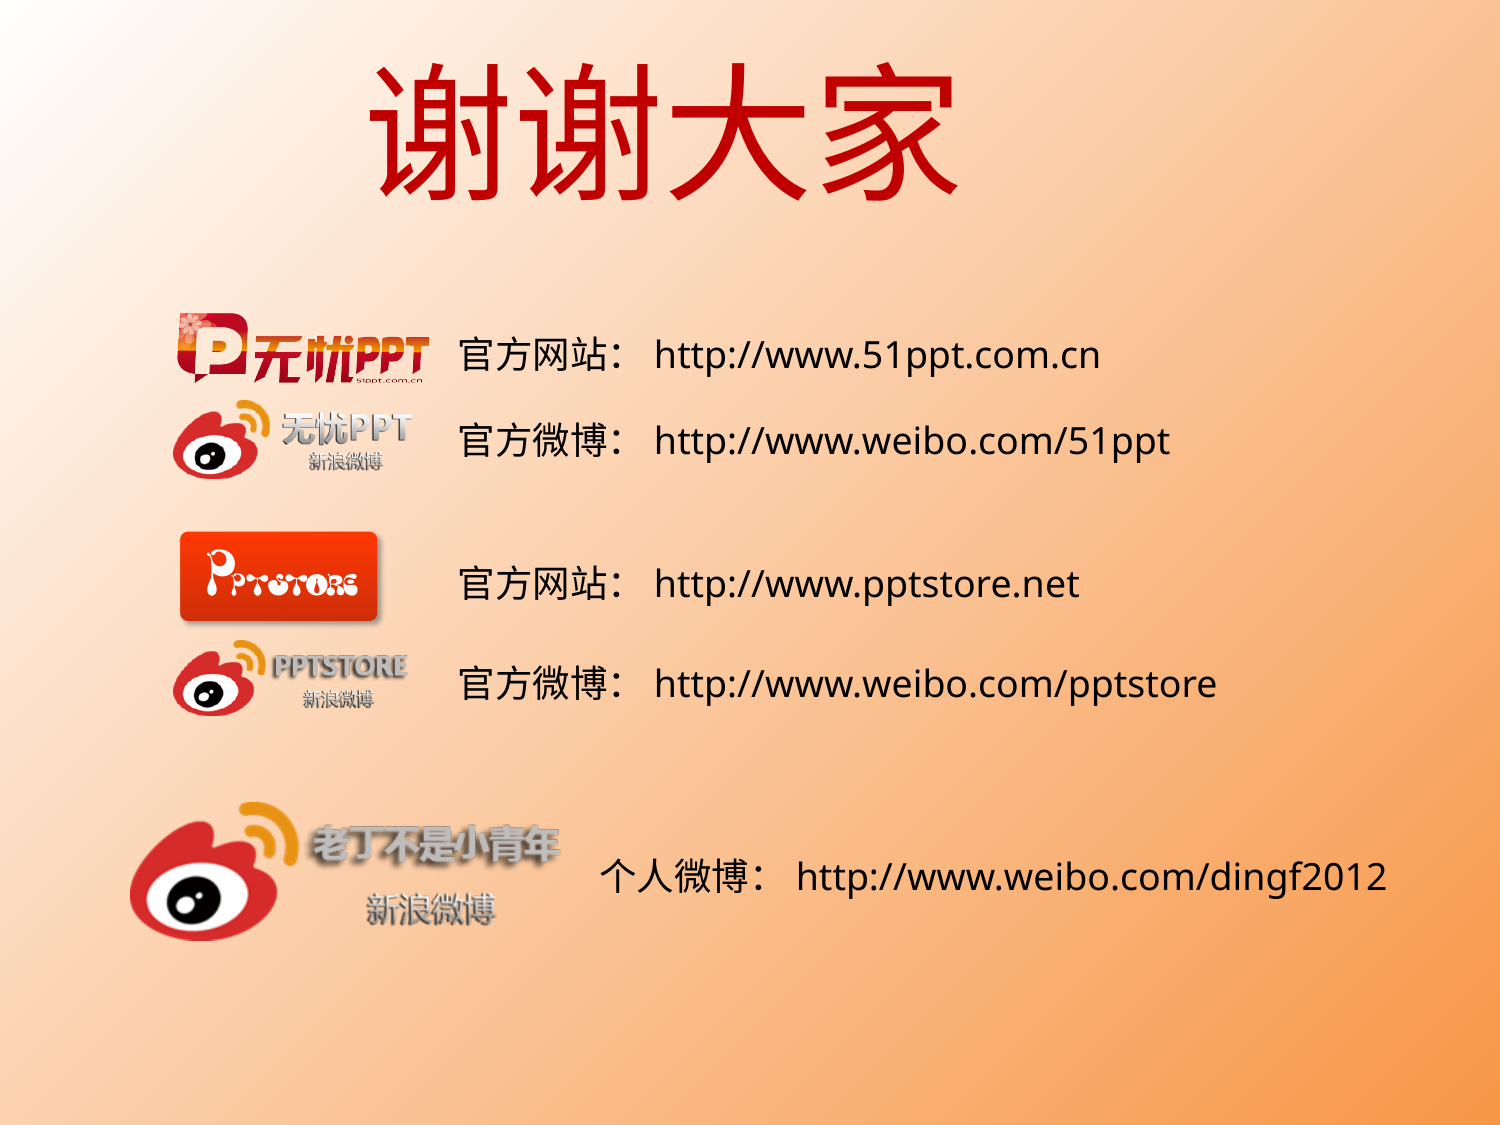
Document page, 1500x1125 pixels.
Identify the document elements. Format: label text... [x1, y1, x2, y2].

picture [176, 527, 388, 631]
text_box 官方微博：http://www.weibo.com/51ppt [442, 409, 1329, 470]
picture [170, 307, 430, 479]
text_box 个人微博：http://www.weibo.com/dingf2012 [585, 845, 1471, 906]
text_box 官方网站：http://www.51ppt.com.cn [442, 323, 1329, 384]
text_box 官方微博：http://www.weibo.com/pptstore [442, 652, 1329, 713]
picture [129, 802, 580, 941]
text_box 官方网站：http://www.pptstore.net [442, 552, 1329, 613]
text_box 谢谢大家 [348, 31, 1140, 227]
picture [173, 640, 419, 717]
